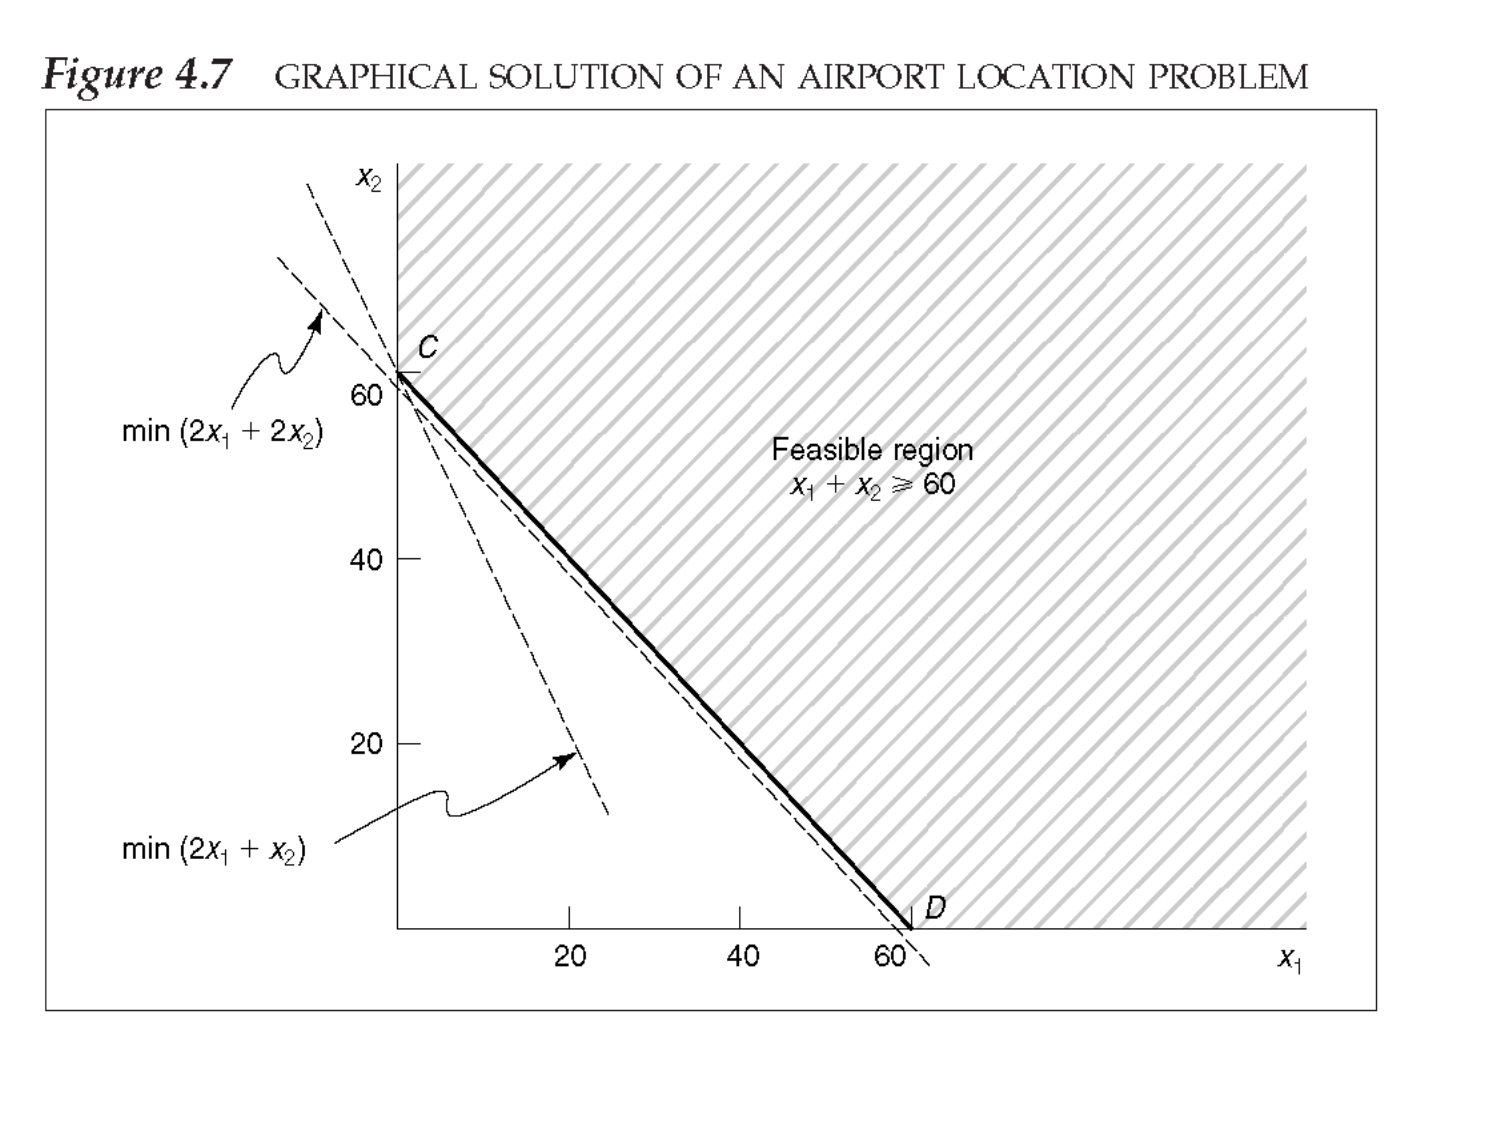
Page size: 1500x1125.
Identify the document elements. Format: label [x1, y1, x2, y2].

picture [0, 37, 1401, 1026]
